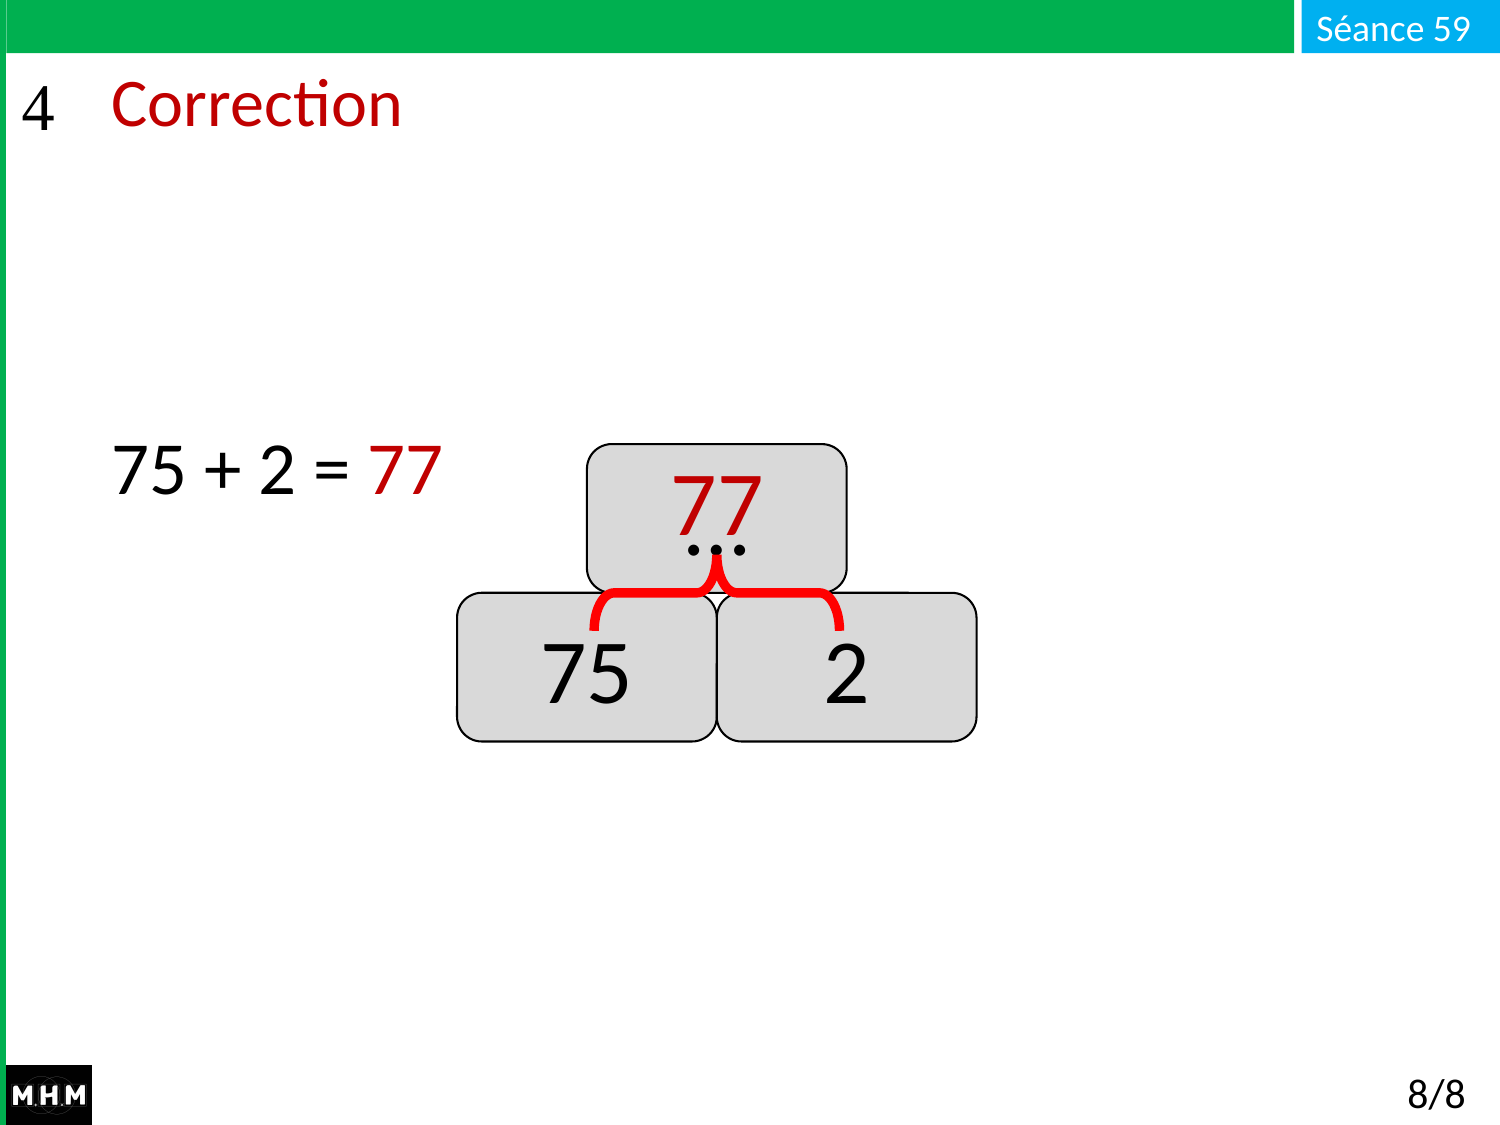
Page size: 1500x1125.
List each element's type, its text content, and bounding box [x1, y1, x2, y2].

text_box 75 [455, 591, 717, 743]
text_box 75 + 2 = 77 [96, 412, 478, 518]
text_box 2 [715, 591, 978, 743]
text_box … [585, 443, 715, 594]
text_box … [718, 443, 848, 594]
list 8/8 [1373, 1064, 1500, 1125]
title Correction [96, 60, 1391, 150]
picture [6, 1065, 92, 1125]
text_box [593, 562, 841, 631]
text_box 77 [655, 436, 810, 562]
